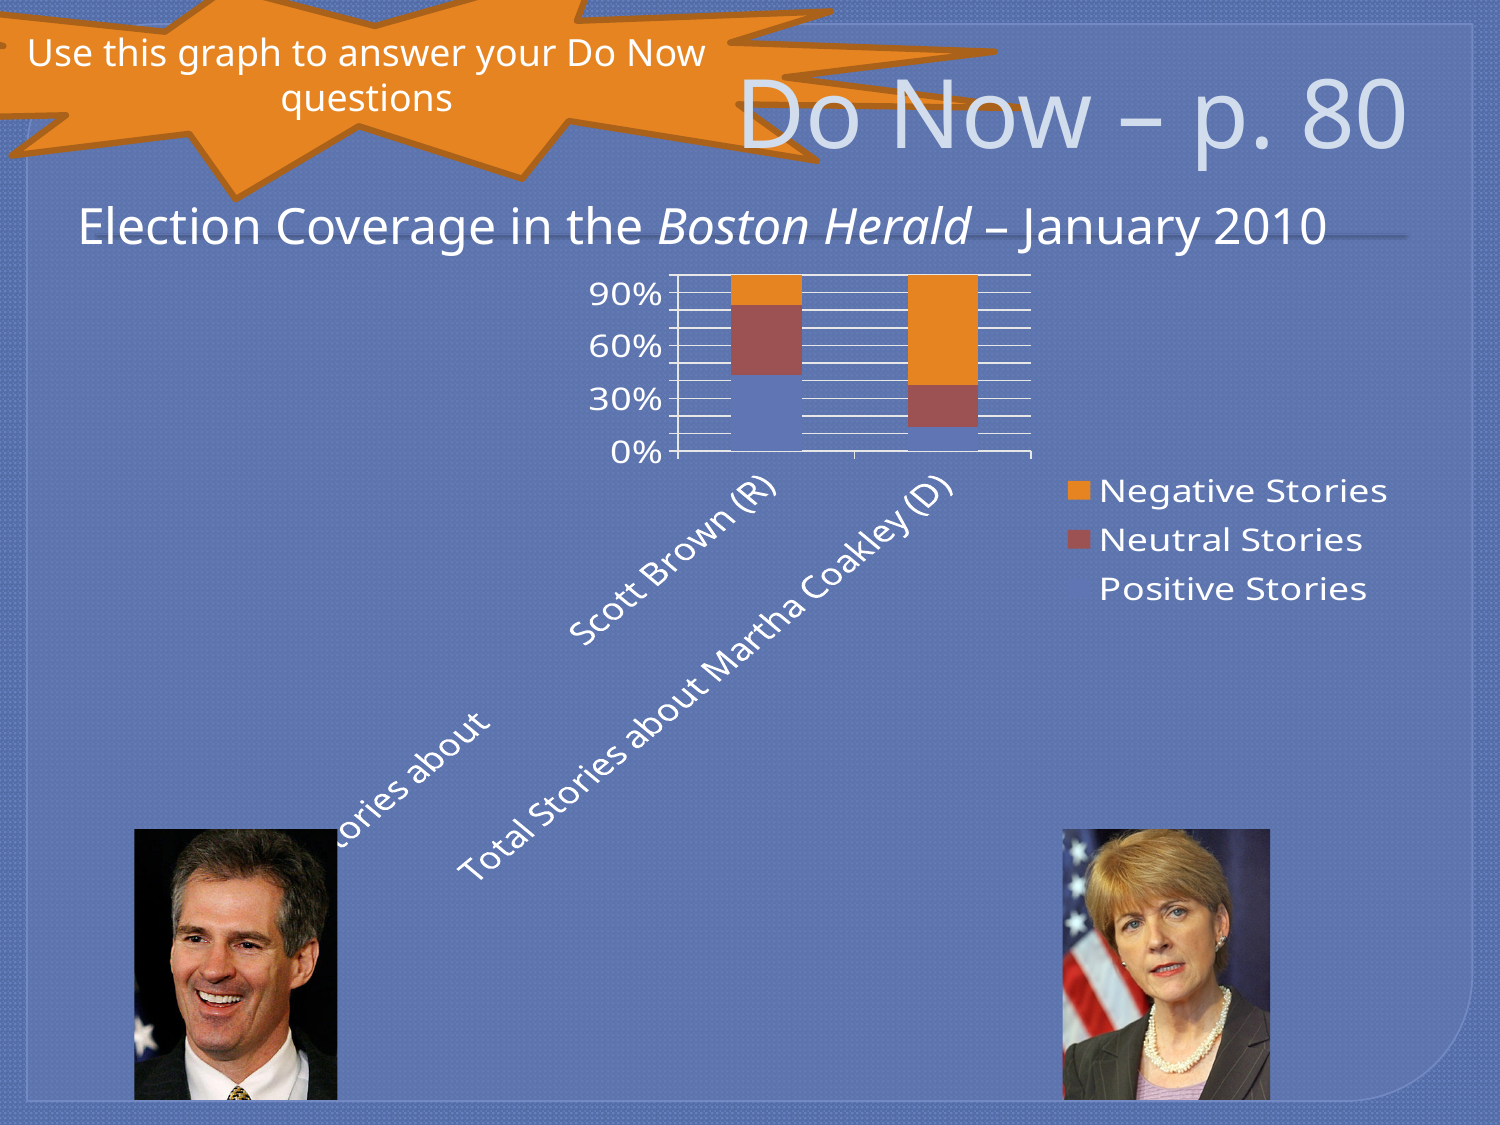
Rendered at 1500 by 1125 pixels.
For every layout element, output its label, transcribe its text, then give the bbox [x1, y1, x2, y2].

title Do Now – p. 80 [75, 0, 1425, 175]
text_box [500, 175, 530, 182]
picture [134, 828, 338, 1101]
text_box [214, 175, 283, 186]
text_box Use this graph to answer your Do Now questions [0, 11, 75, 159]
picture [1062, 828, 1271, 1101]
chart [199, 263, 1413, 927]
text_box Election Coverage in the Boston Herald – January 2010 [62, 186, 1475, 262]
